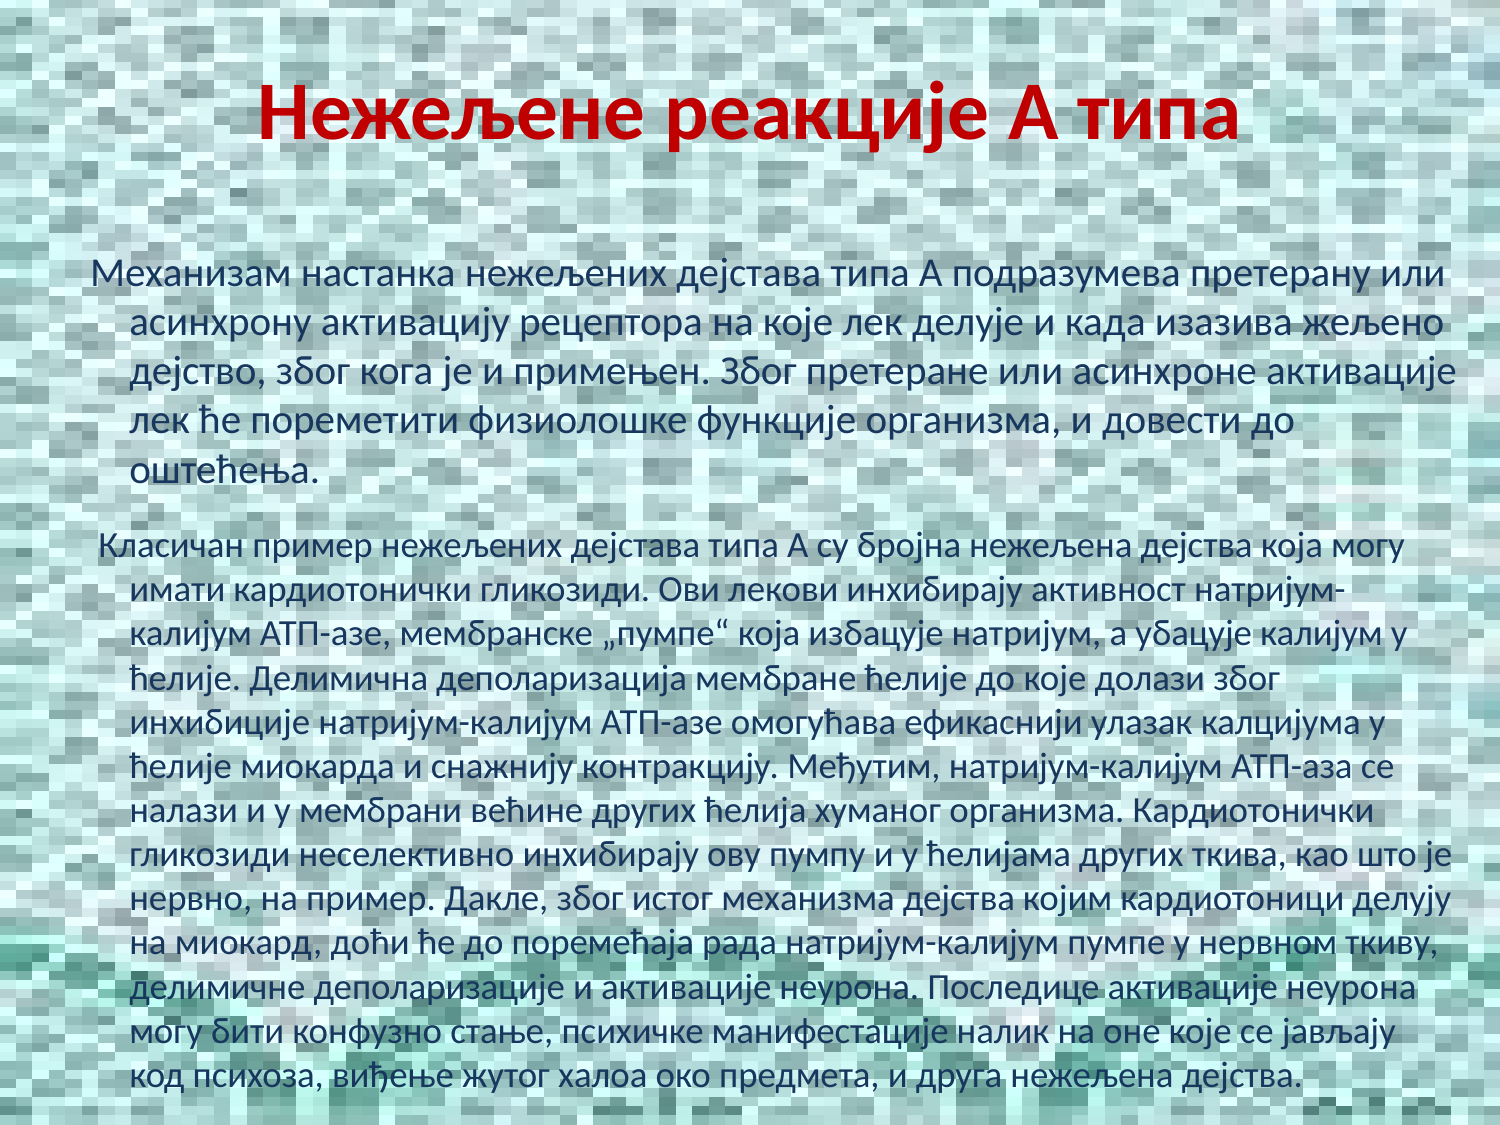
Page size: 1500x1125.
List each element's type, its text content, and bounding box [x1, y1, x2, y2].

title Нежељене реакције А типа [75, 24, 1425, 188]
picture [0, 0, 1500, 1125]
list Механизам настанка нежељених дејстава типа А подразумева претерану или асинхрону активацију рецептора на које лек делује и када изазива жељено дејство, због кога је и примењен. Због претеране или асинхроне активације лек ће пореметити физиолошке функције организма, и довести до оштећења. Класичан пример нежељених дејстава типа А су бројна нежељена дејства која могу имати кардиотонички гликозиди. Ови лекови инхибирају активност натријум-калијум АТП-азе, мембранске „пумпе“ која избацује натријум, а убацује калијум у ћелије. Делимична деполаризација мембране ћелије до које долази због инхибиције натријум-калијум АТП-азе омогућава ефикаснији улазак калцијума у ћелије миокарда и снажнију контракцију. Међутим, натријум-калијум АТП-аза се налази и у мембрани већине других ћелија хуманог организма. Кардиотонички гликозиди неселективно инхибирају ову пумпу и у ћелијама других ткива, као што је нервно, на пример. Дакле, због истог механизма дејства којим кардиотоници делују на миокард, доћи ће до поремећаја рада натријум-калијум пумпе у нервном ткиву, делимичне деполаризације и активације неурона. Последице активације неурона могу бити конфузно стање, психичке манифестације налик на оне које се јављају код психоза, виђење жутог халоа око предмета, и друга нежељена дејства. [75, 237, 1475, 1125]
